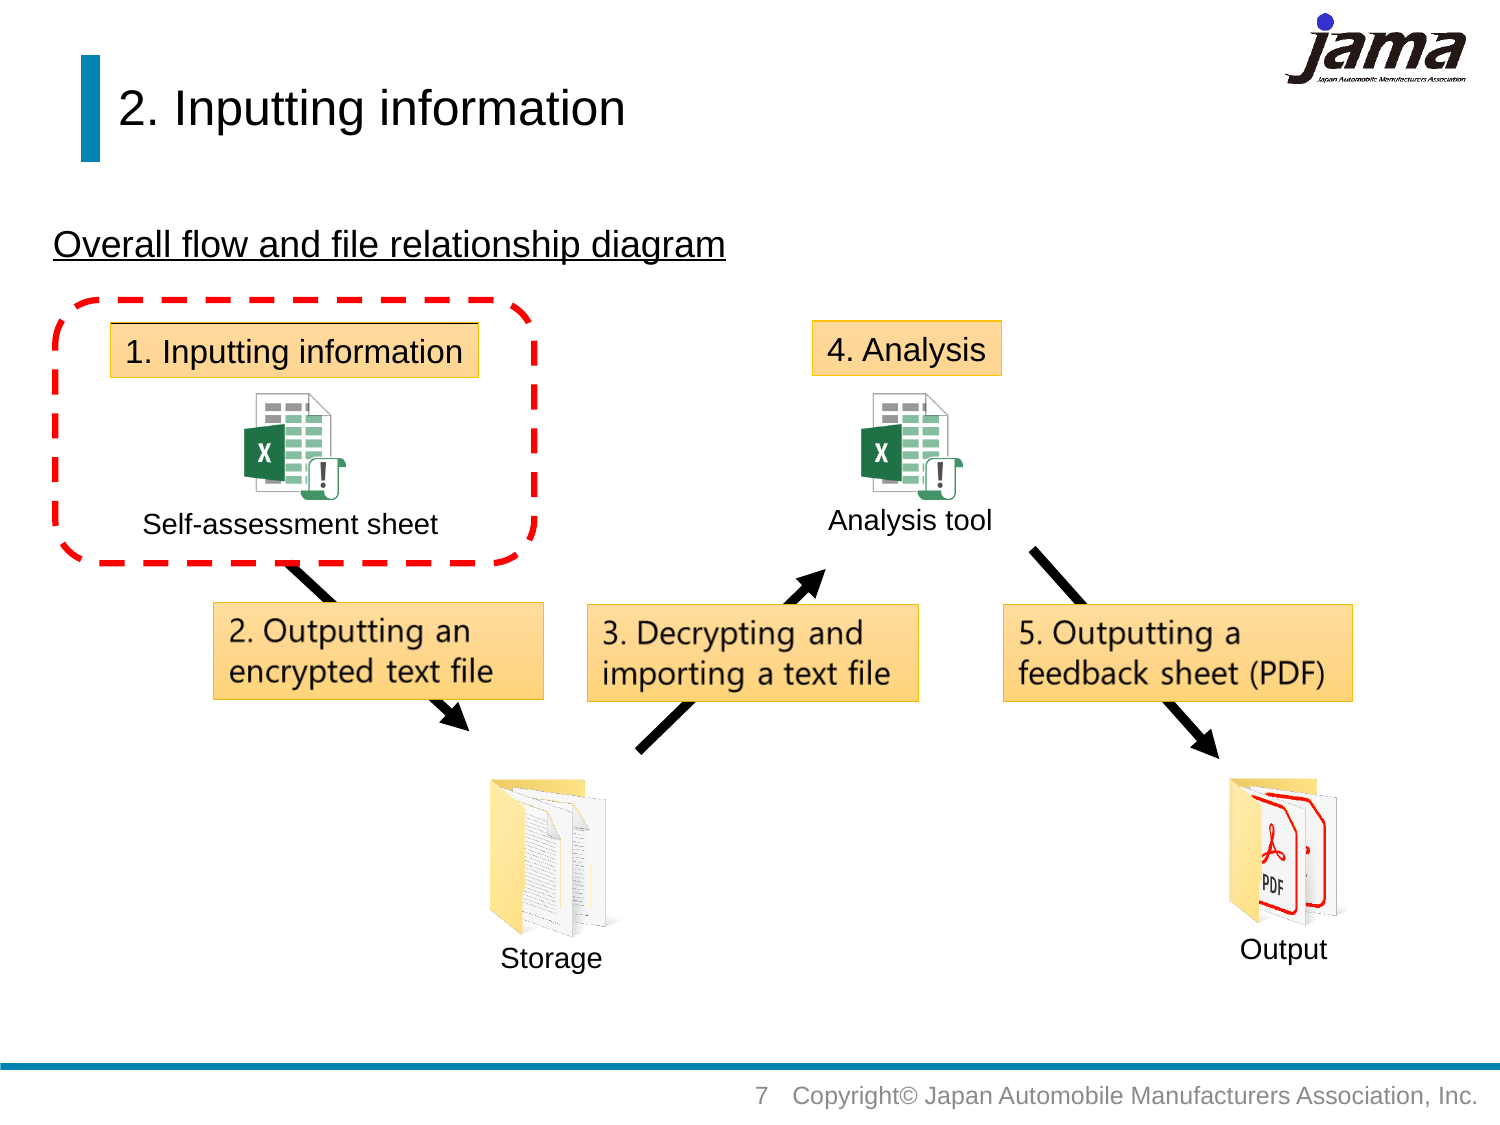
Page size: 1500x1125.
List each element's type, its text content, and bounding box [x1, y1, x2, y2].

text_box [127, 388, 455, 550]
picture [997, 600, 1353, 712]
slide_number 7 [592, 1065, 931, 1125]
list Overall flow and file relationship diagram [37, 217, 1332, 288]
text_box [1219, 769, 1347, 974]
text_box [287, 710, 470, 732]
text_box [637, 712, 826, 752]
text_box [813, 388, 1008, 545]
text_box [482, 770, 621, 983]
picture [208, 598, 544, 710]
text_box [1032, 712, 1220, 759]
picture [1285, 13, 1466, 84]
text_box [287, 563, 470, 598]
title 2. Inputting information [103, 59, 1397, 159]
footer Copyright© Japan Automobile Manufacturers Association, Inc. [931, 1065, 1500, 1125]
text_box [1032, 548, 1220, 600]
text_box [54, 298, 536, 565]
text_box 4. Analysis [812, 320, 1002, 376]
picture [581, 600, 919, 712]
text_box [637, 568, 826, 600]
